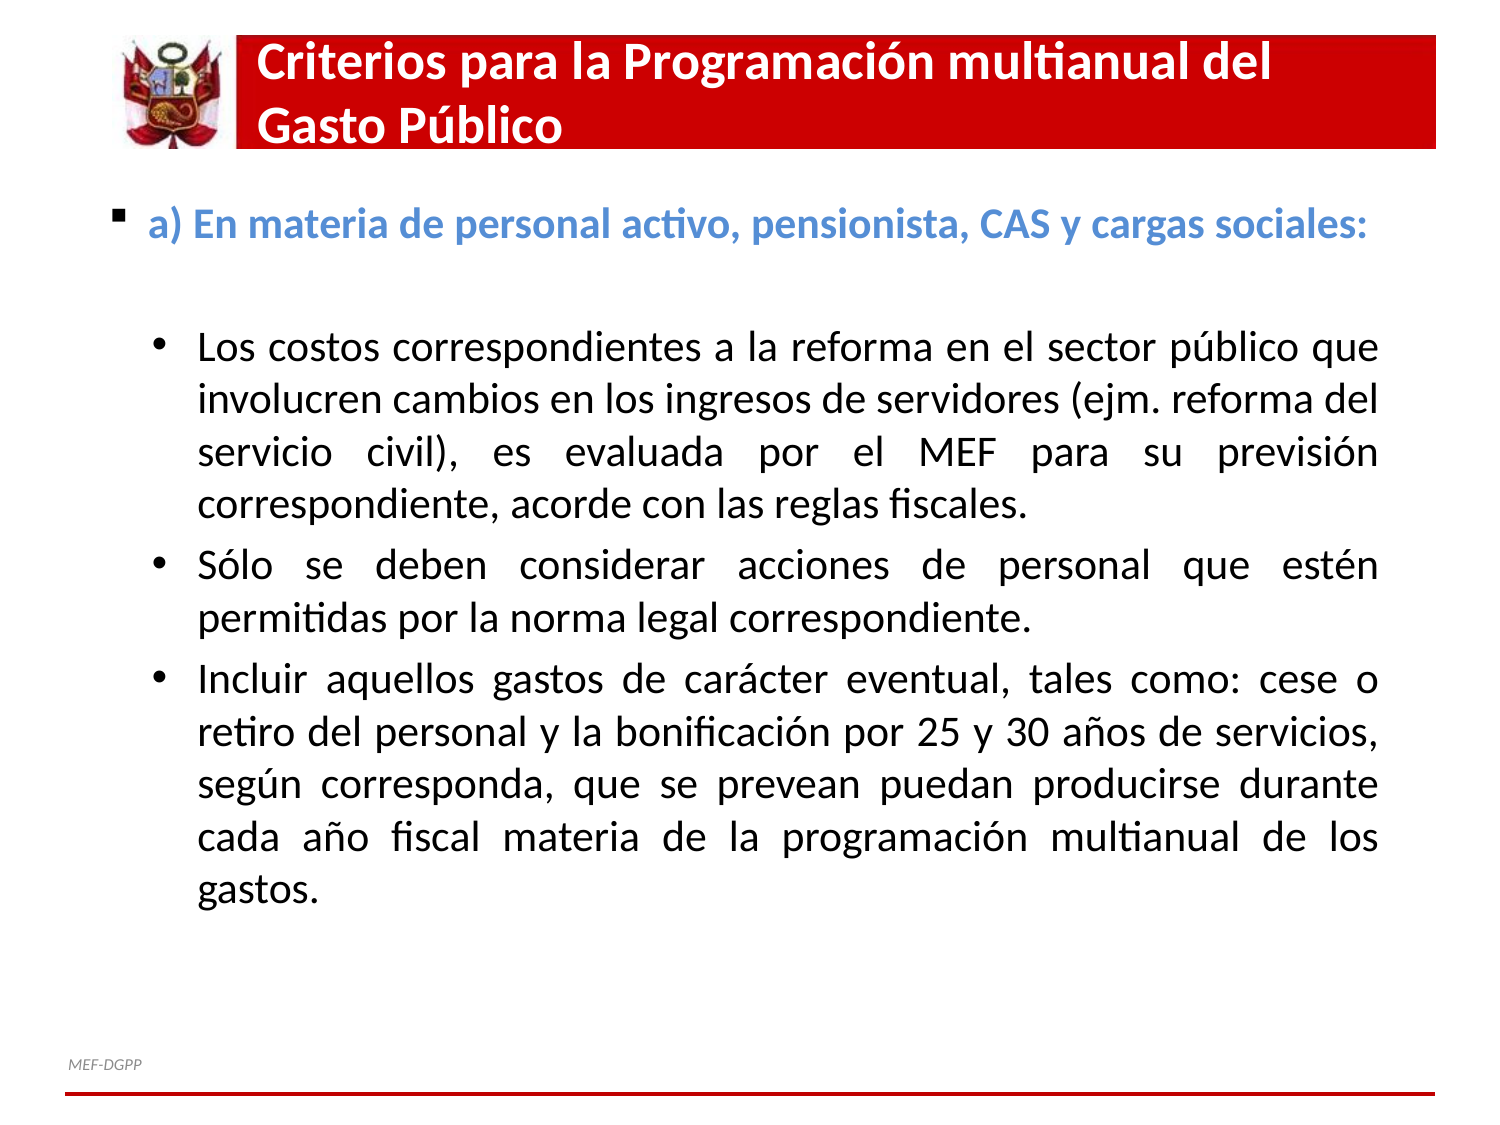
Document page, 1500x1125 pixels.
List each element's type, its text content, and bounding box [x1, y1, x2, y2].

list a) En materia de personal activo, pensionista, CAS y cargas sociales: Los costos correspondientes a la reforma en el sector público que involucren cambios en los ingresos de servidores (ejm. reforma del servicio civil), es evaluada por el MEF para su previsión correspondiente, acorde con las reglas fiscales. Sólo se deben considerar acciones de personal que estén permitidas por la norma legal correspondiente. Incluir aquellos gastos de carácter eventual, tales como: cese o retiro del personal y la bonificación por 25 y 30 años de servicios, según corresponda, que se prevean puedan producirse durante cada año fiscal materia de la programación multianual de los gastos. [93, 187, 1395, 1032]
footer MEF-DGPP [53, 1034, 892, 1094]
picture [112, 35, 1436, 149]
title Criterios para la Programación multianual del Gasto Público [241, 42, 1426, 138]
